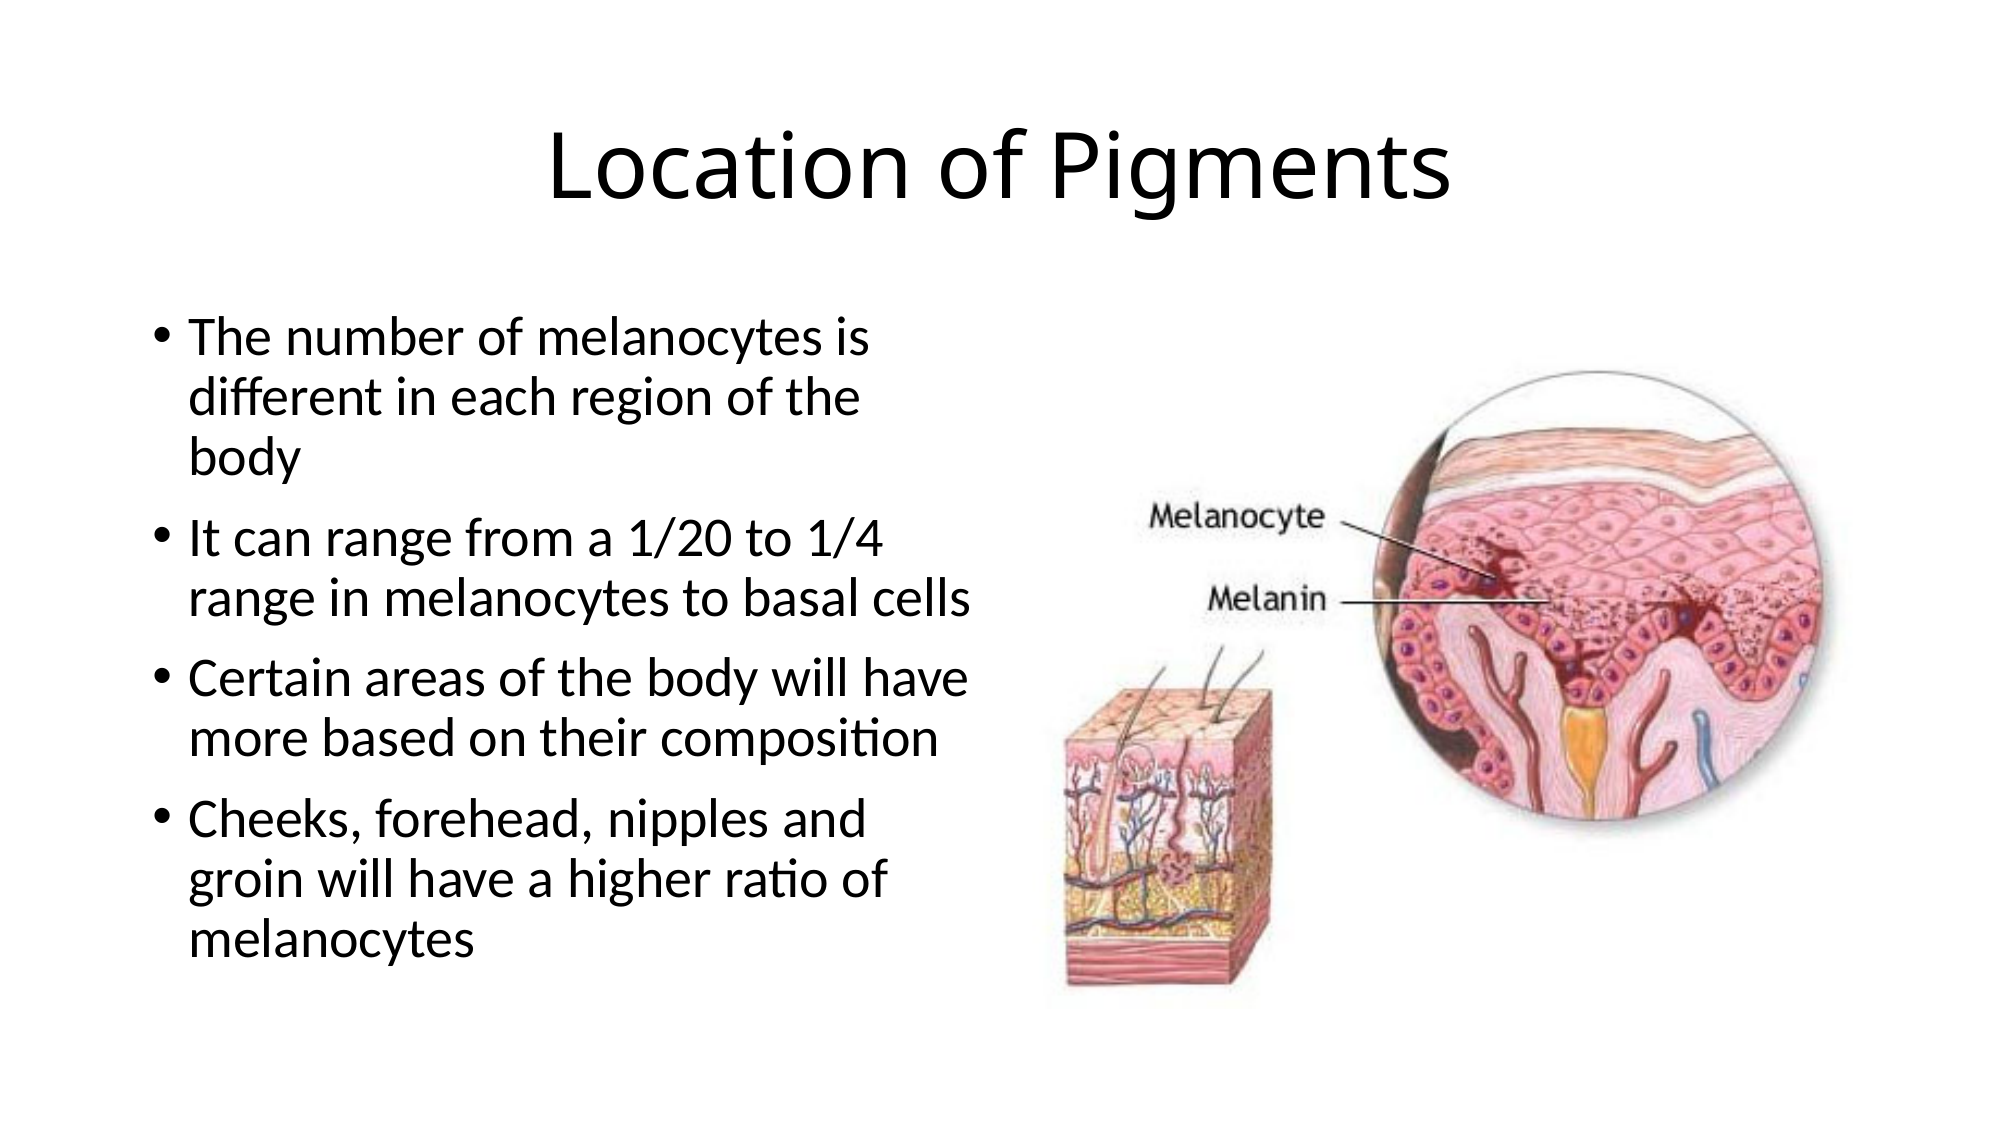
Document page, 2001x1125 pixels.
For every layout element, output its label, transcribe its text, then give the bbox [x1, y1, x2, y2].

title Location of Pigments [137, 59, 1863, 278]
list The number of melanocytes is different in each region of the body It can range from a 1/20 to 1/4 range in melanocytes to basal cells Certain areas of the body will have more based on their composition Cheeks, forehead, nipples and groin will have a higher ratio of melanocytes [137, 299, 988, 1076]
picture [999, 352, 1863, 1009]
